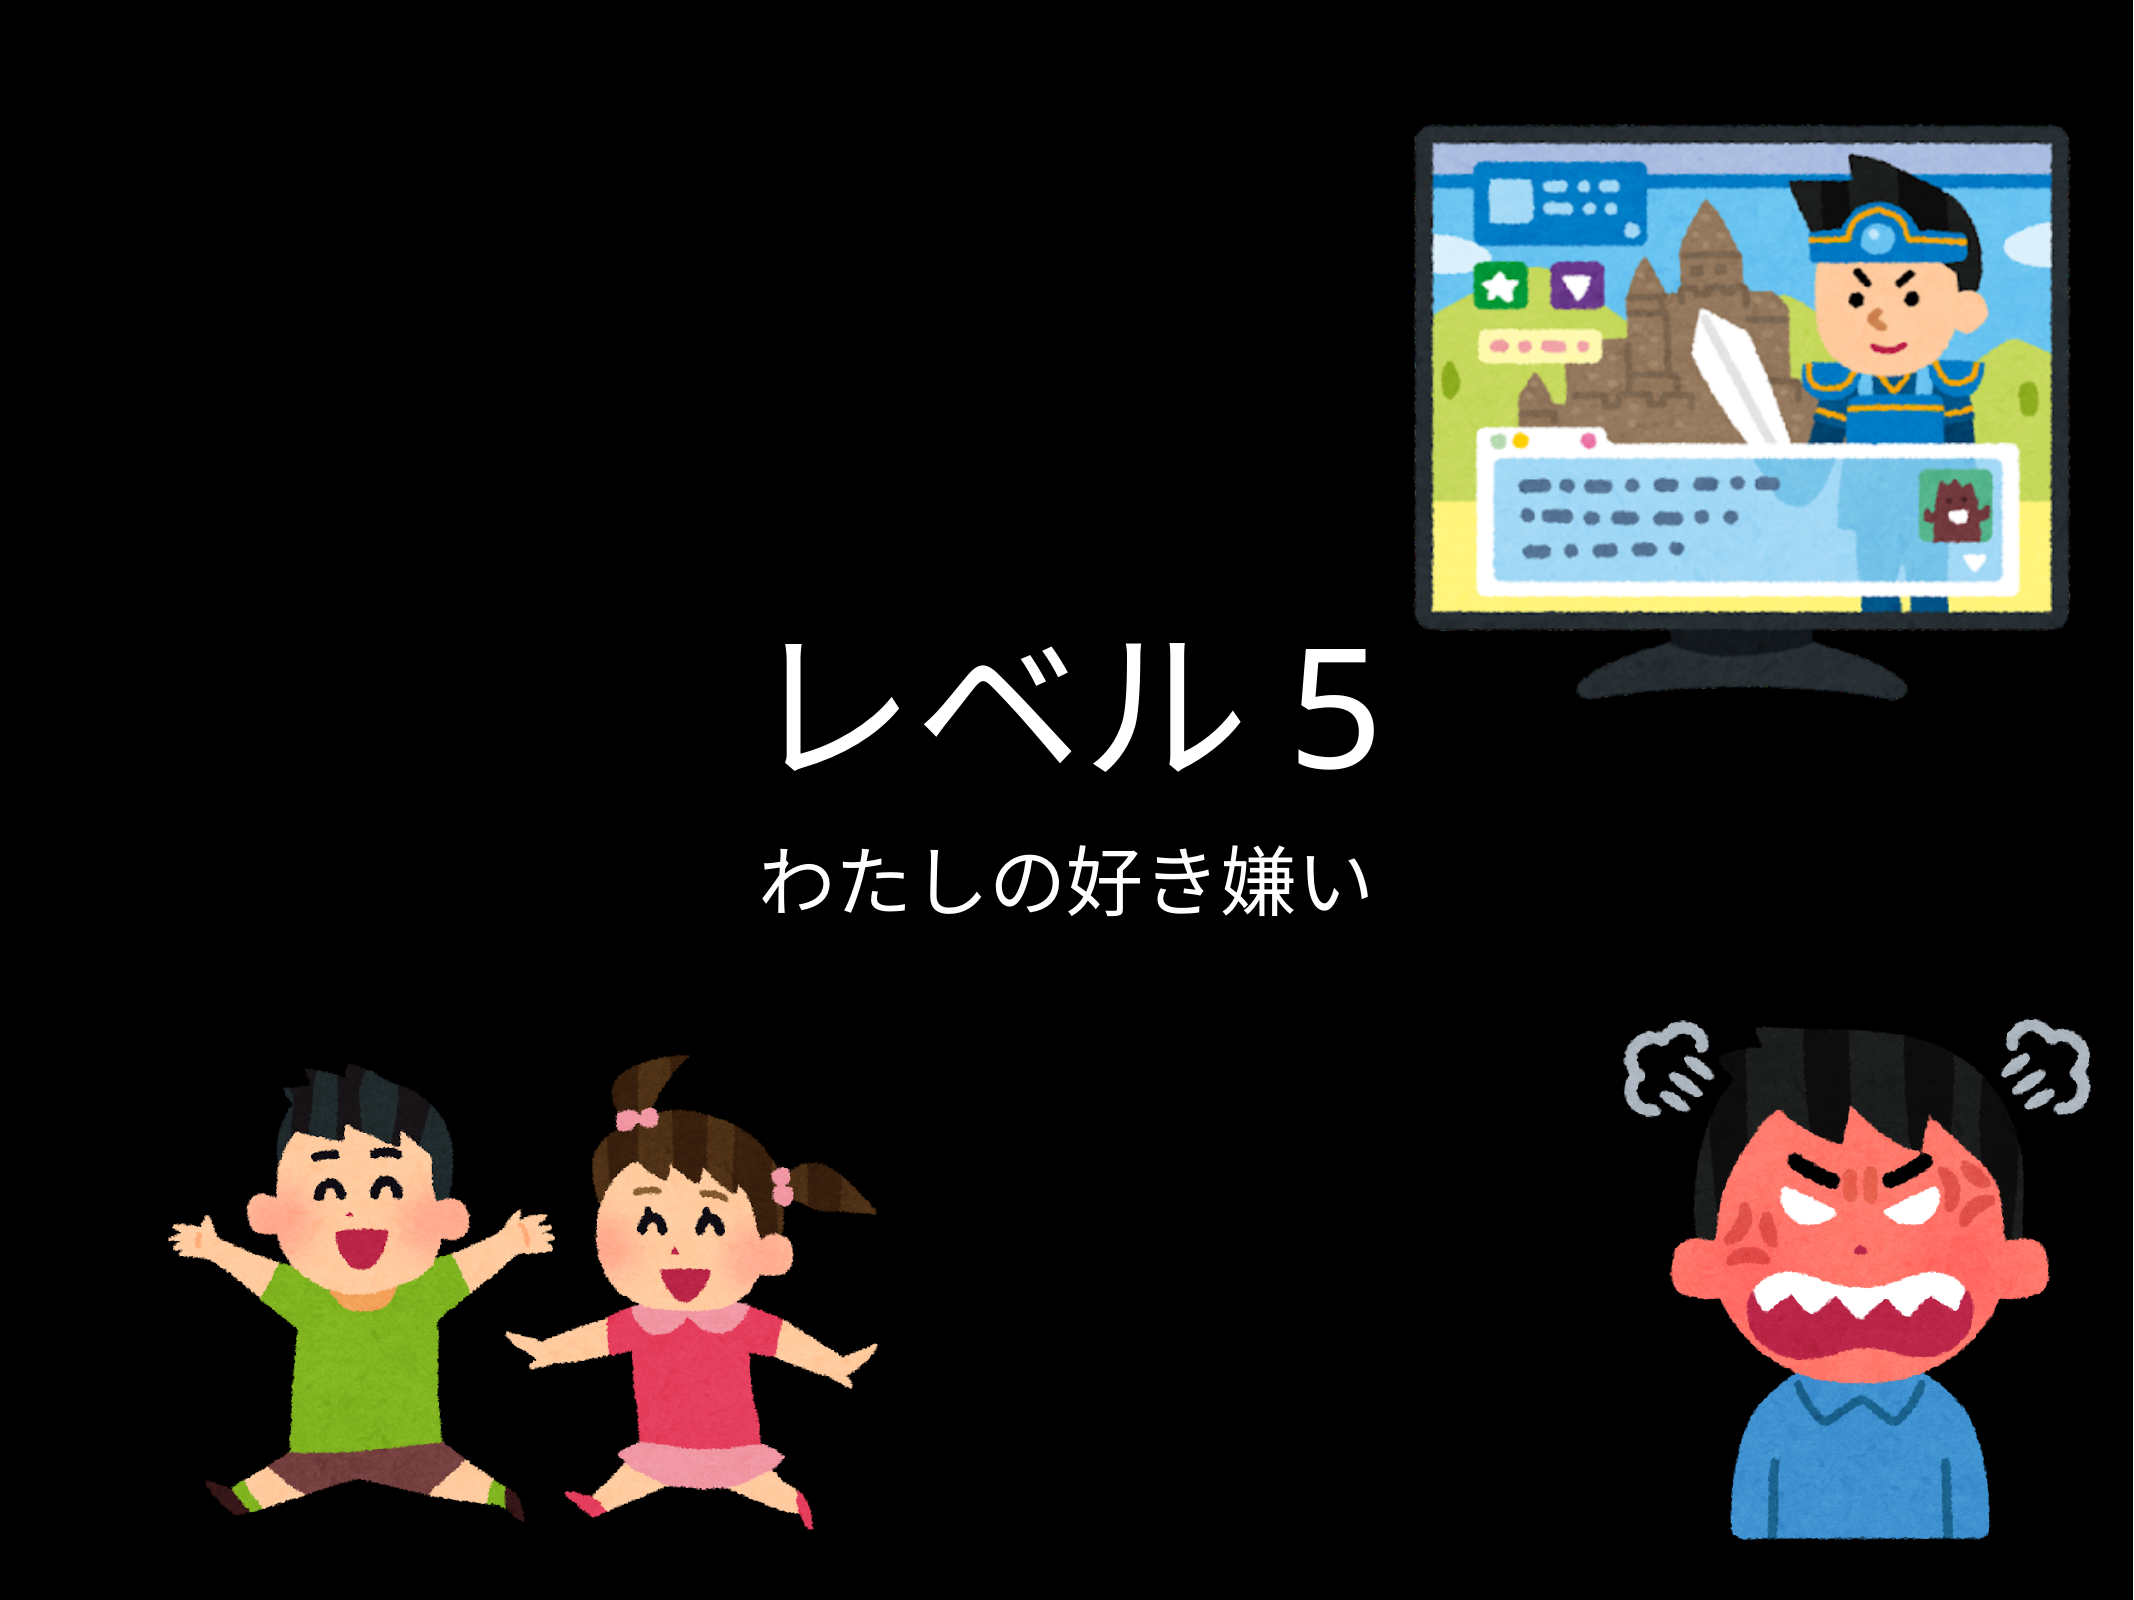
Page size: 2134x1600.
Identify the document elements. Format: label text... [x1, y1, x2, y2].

subtitle わたしの好き嫌い [207, 824, 1926, 1011]
picture [1390, 105, 2093, 729]
title レベル5 [207, 268, 1926, 811]
picture [152, 1024, 897, 1567]
picture [1616, 1010, 2105, 1553]
